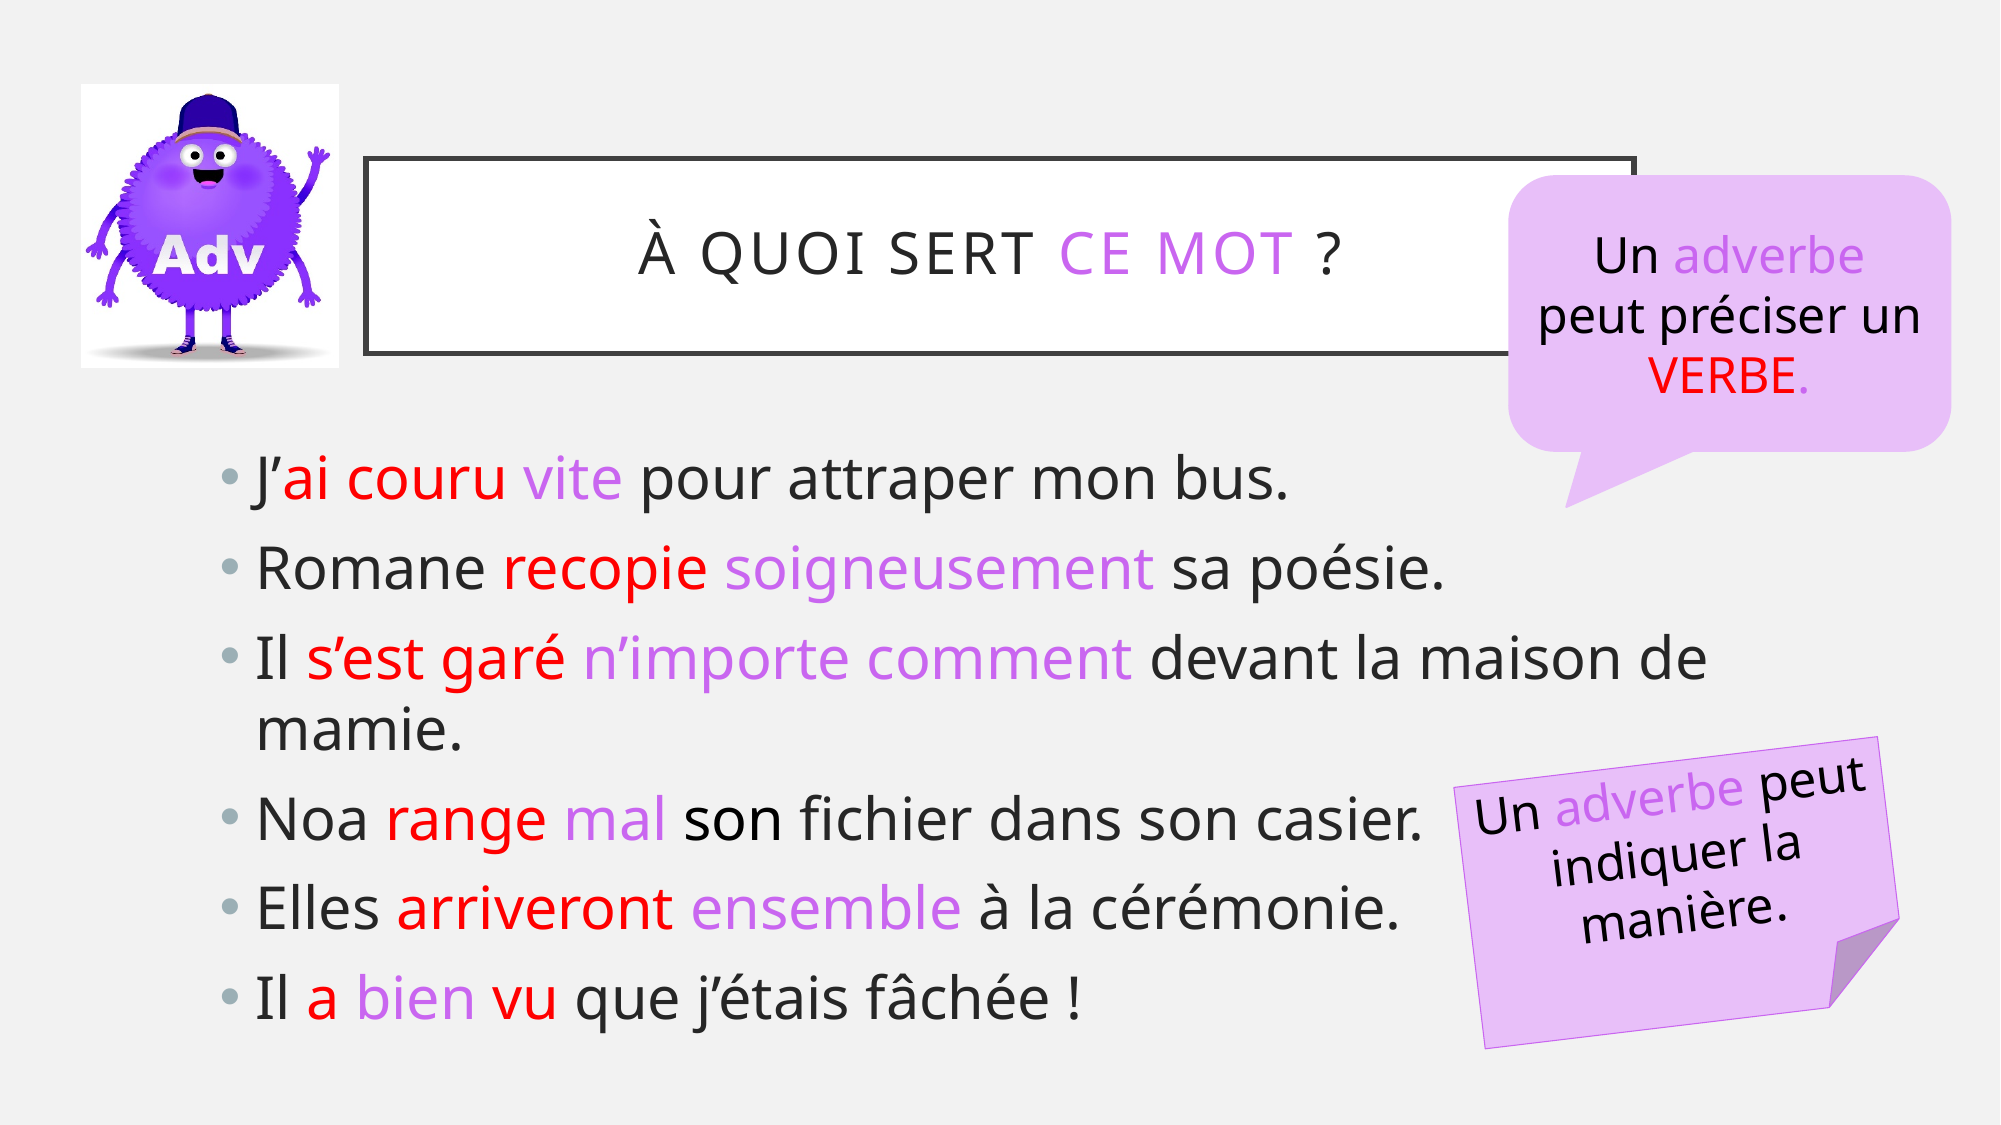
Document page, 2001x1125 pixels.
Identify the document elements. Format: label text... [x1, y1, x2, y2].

title À quoi sert ce mot ? [363, 156, 1637, 356]
list J’ai couru vite pour attraper mon bus. Romane recopie soigneusement sa poésie. Il s’est garé n’importe comment devant la maison de mamie. Noa range mal son fichier dans son casier. Elles arriveront ensemble à la cérémonie. Il a bien vu que j’étais fâchée ! [204, 432, 1844, 1041]
text_box Un adverbe peut préciser un VERBE. [1508, 175, 1952, 508]
text_box Un adverbe peut indiquer la manière. [1453, 736, 1900, 1050]
picture [81, 84, 339, 368]
